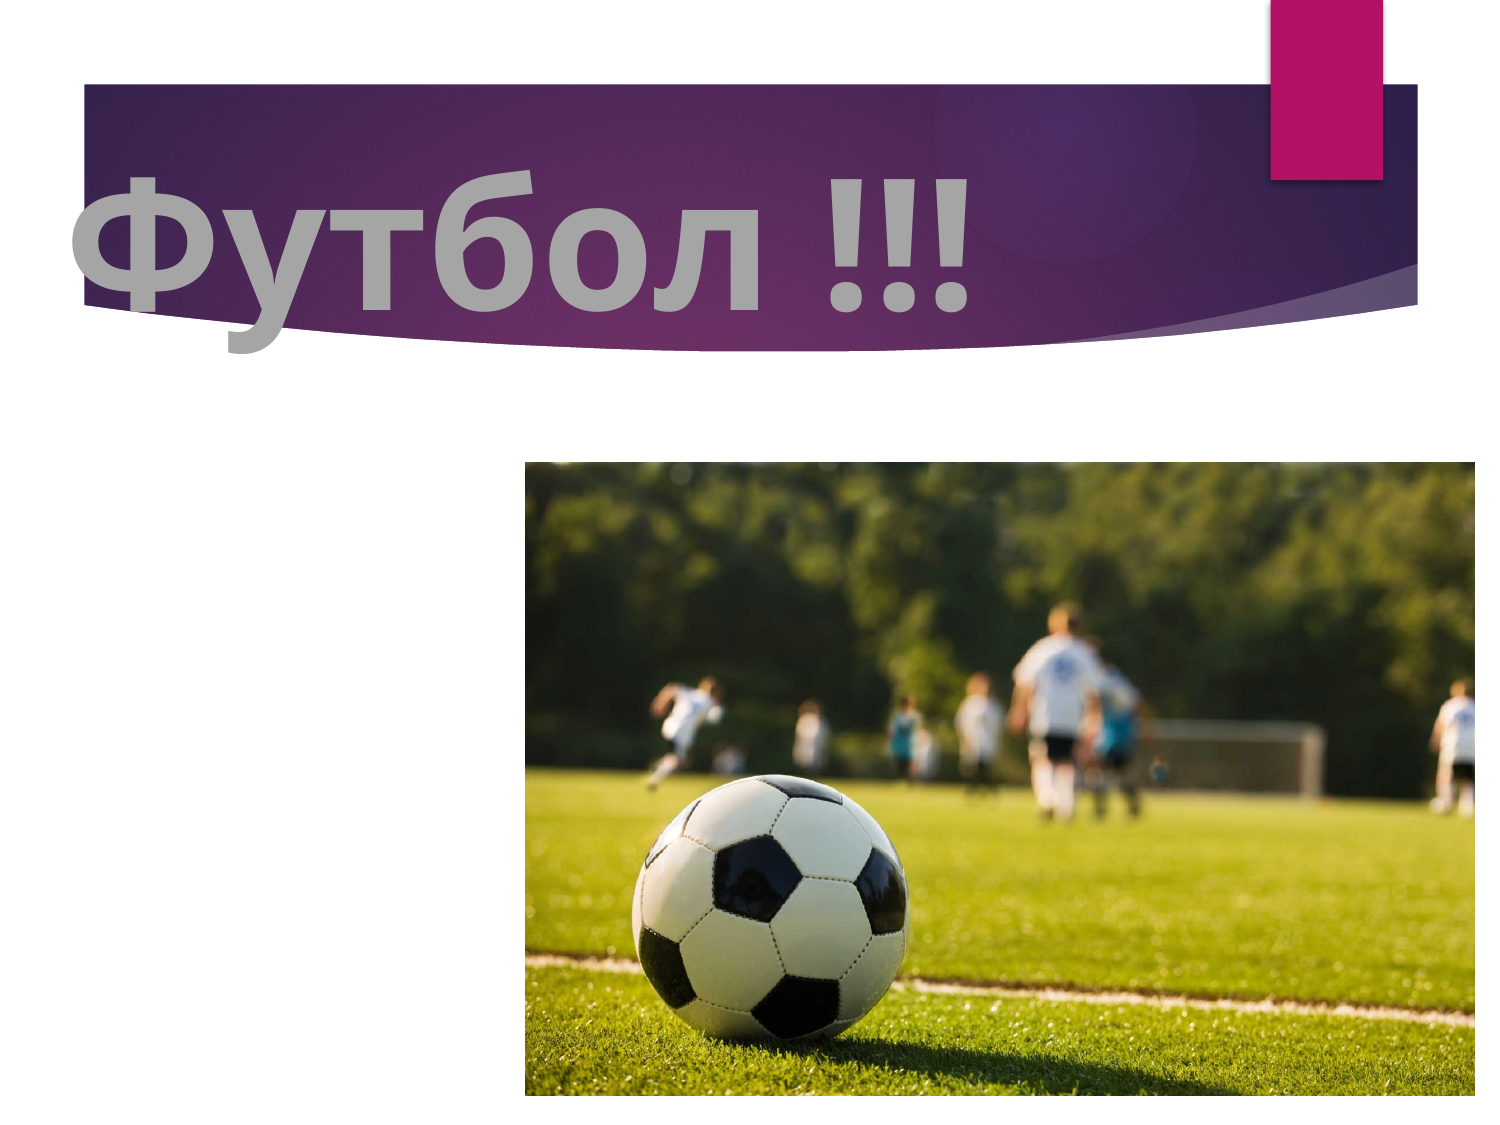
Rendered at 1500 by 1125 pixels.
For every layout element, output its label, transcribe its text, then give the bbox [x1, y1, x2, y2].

picture [524, 462, 1476, 1096]
title Футбол !!! [49, 62, 1451, 413]
